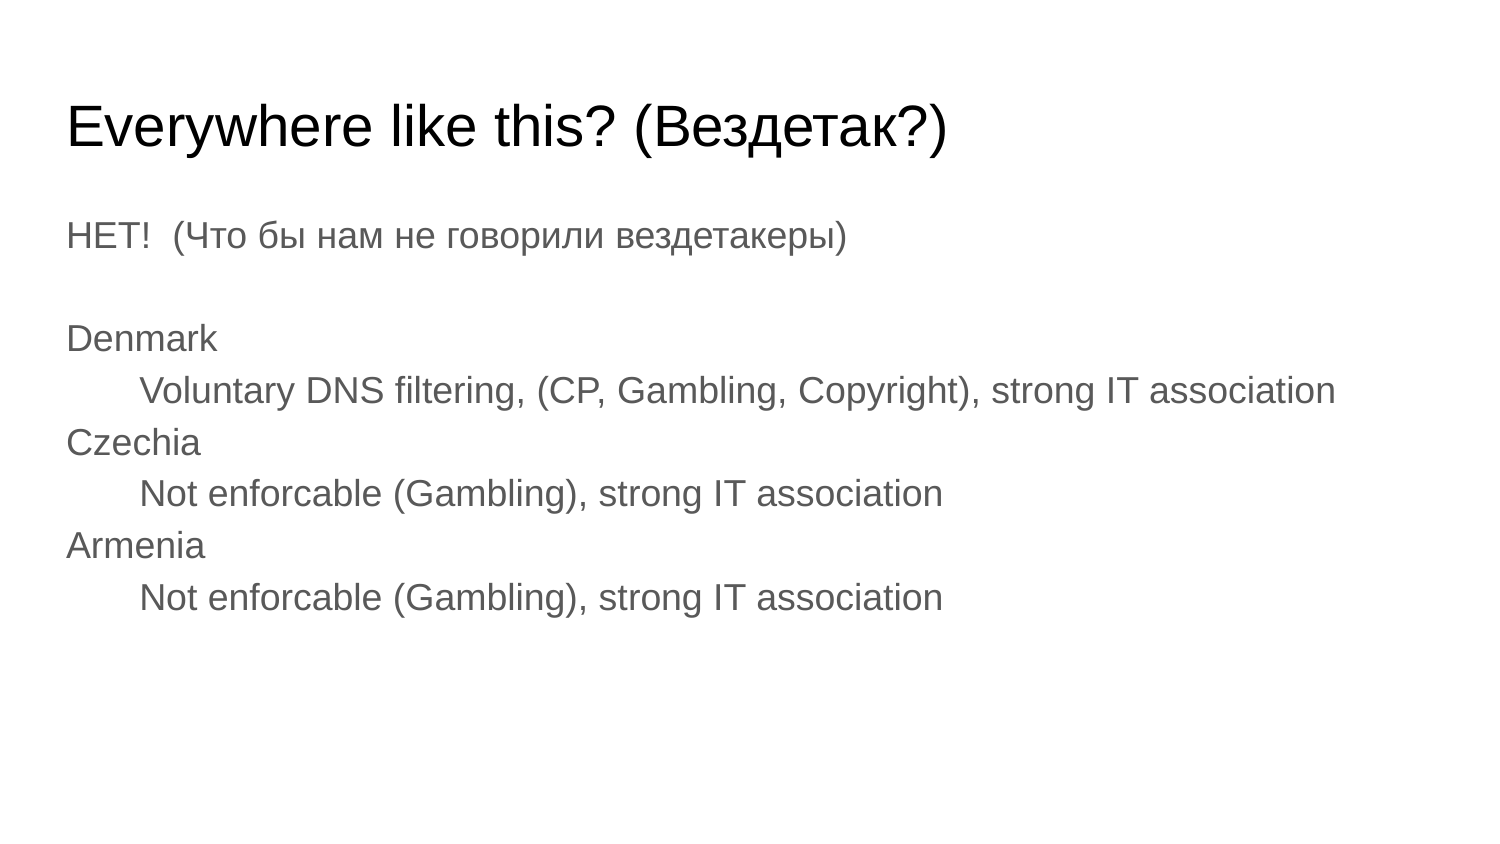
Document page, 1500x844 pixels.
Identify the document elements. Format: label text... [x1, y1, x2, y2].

list НЕТ! (Что бы нам не говорили вездетакеры) Denmark Voluntary DNS filtering, (CP, Gambling, Copyright), strong IT association Czechia Not enforcable (Gambling), strong IT association Armenia Not enforcable (Gambling), strong IT association [51, 189, 1449, 750]
title Everywhere like this? (Вездетак?) [51, 72, 1449, 167]
